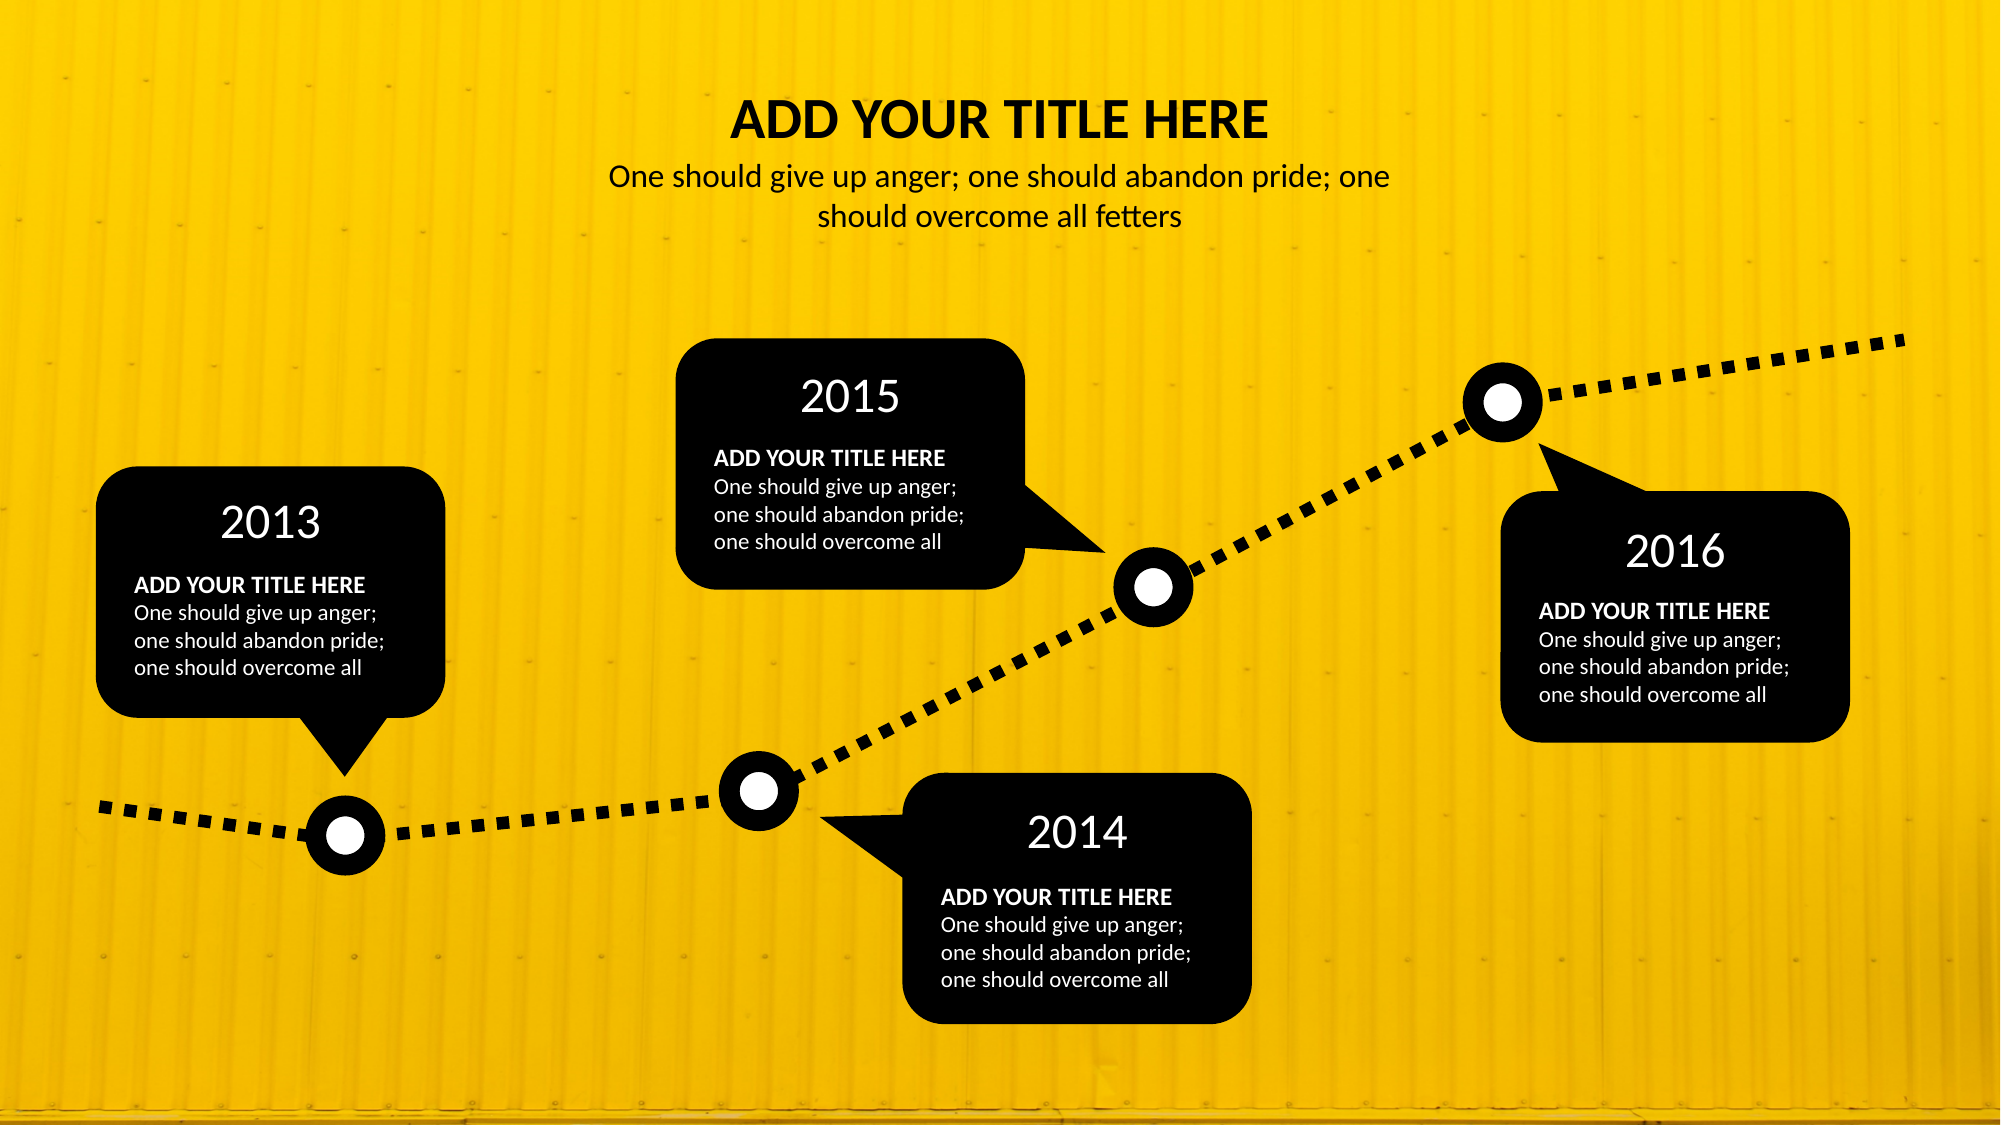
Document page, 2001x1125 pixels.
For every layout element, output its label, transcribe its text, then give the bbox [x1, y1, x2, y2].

picture [0, 0, 2001, 1125]
text_box One should give up anger; one should abandon pride; one should overcome all fetters [548, 147, 1452, 242]
text_box ADD YOUR TITLE HERE [711, 72, 1289, 147]
text_box [95, 492, 99, 693]
text_box [886, 866, 1252, 1025]
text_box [99, 339, 1905, 866]
text_box ADD YOUR TITLE HERE One should give up anger; one should abandon pride; one should overcome all [926, 872, 1229, 1000]
